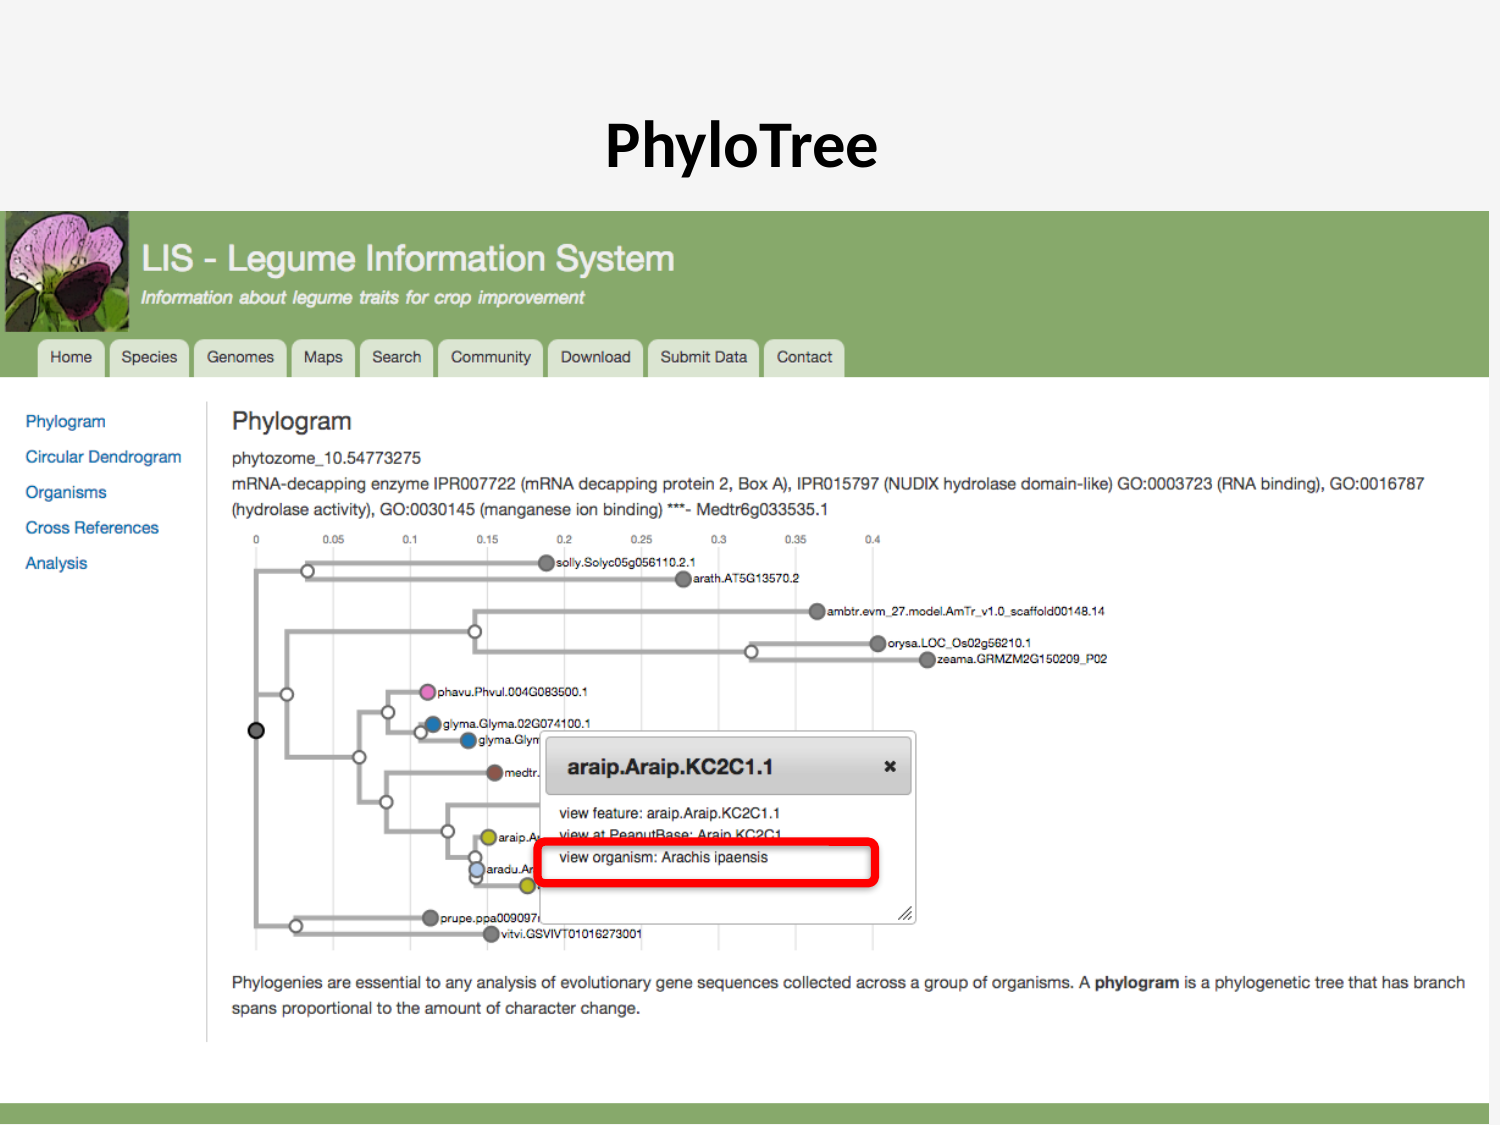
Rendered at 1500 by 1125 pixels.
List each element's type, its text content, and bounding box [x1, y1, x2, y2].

picture [0, 211, 1490, 1124]
title PhyloTree [75, 74, 1425, 210]
